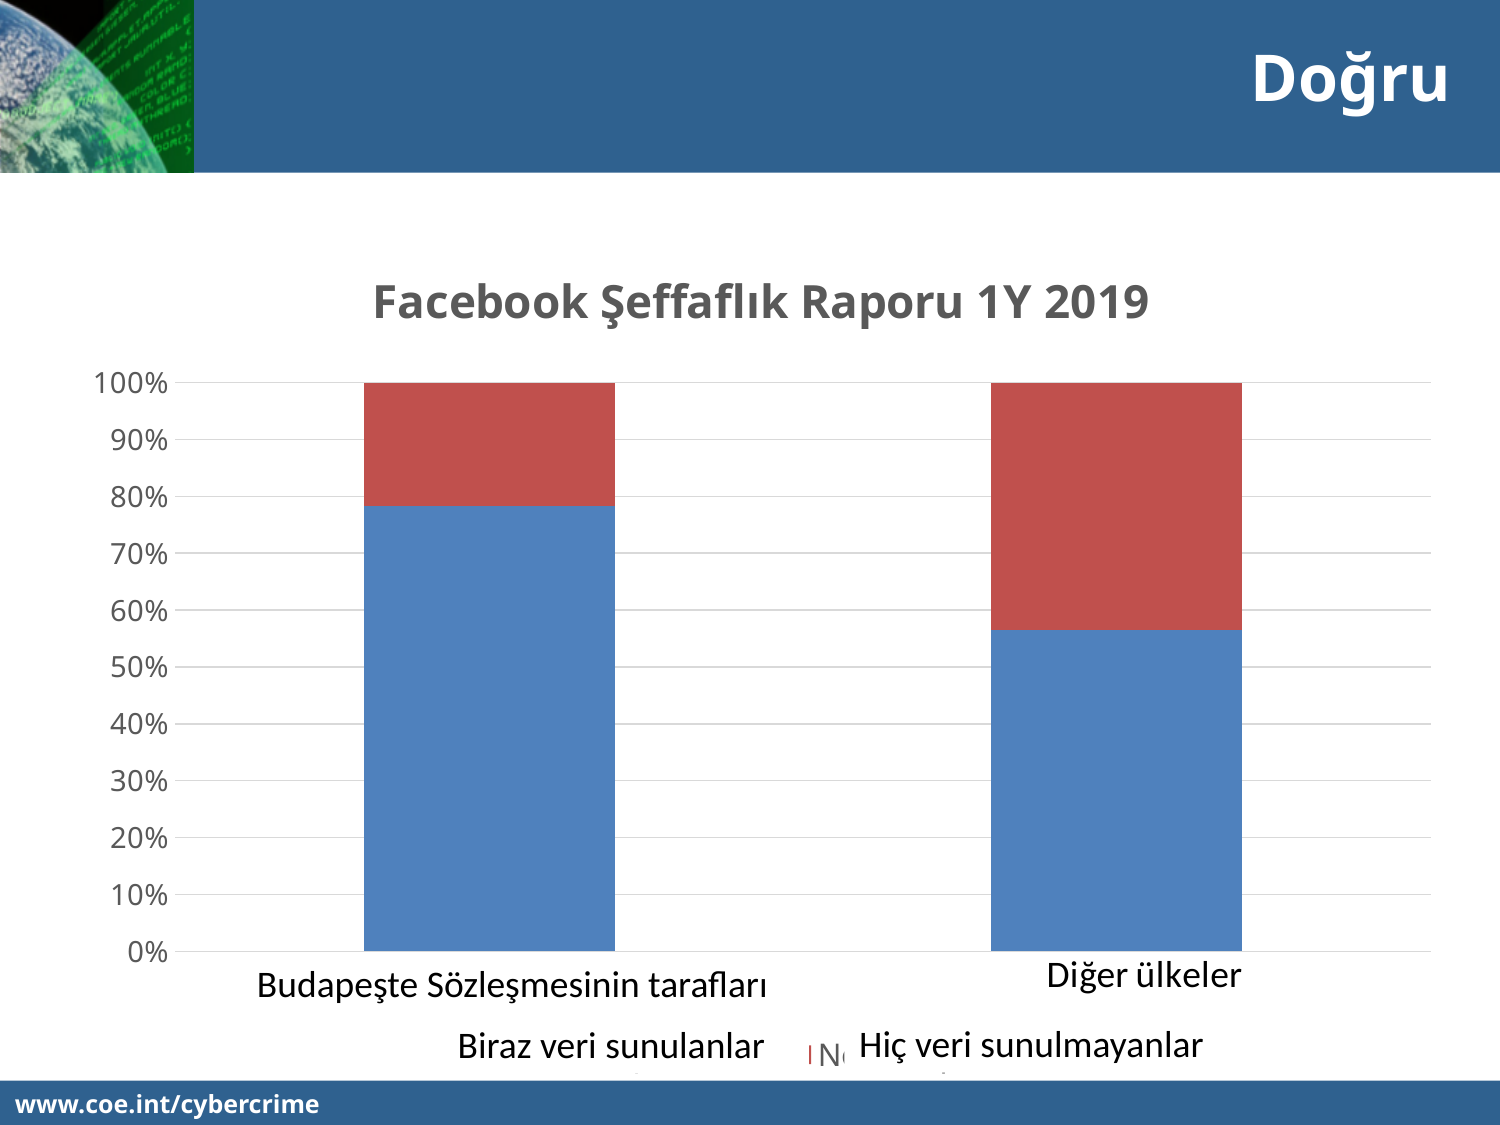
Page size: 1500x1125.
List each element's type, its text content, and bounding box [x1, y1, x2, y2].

text_box Doğru [206, 29, 1483, 122]
text_box [197, 0, 1500, 175]
picture [0, 0, 194, 173]
text_box www.coe.int/cybercrime [0, 1079, 1500, 1125]
chart [64, 231, 1459, 1083]
